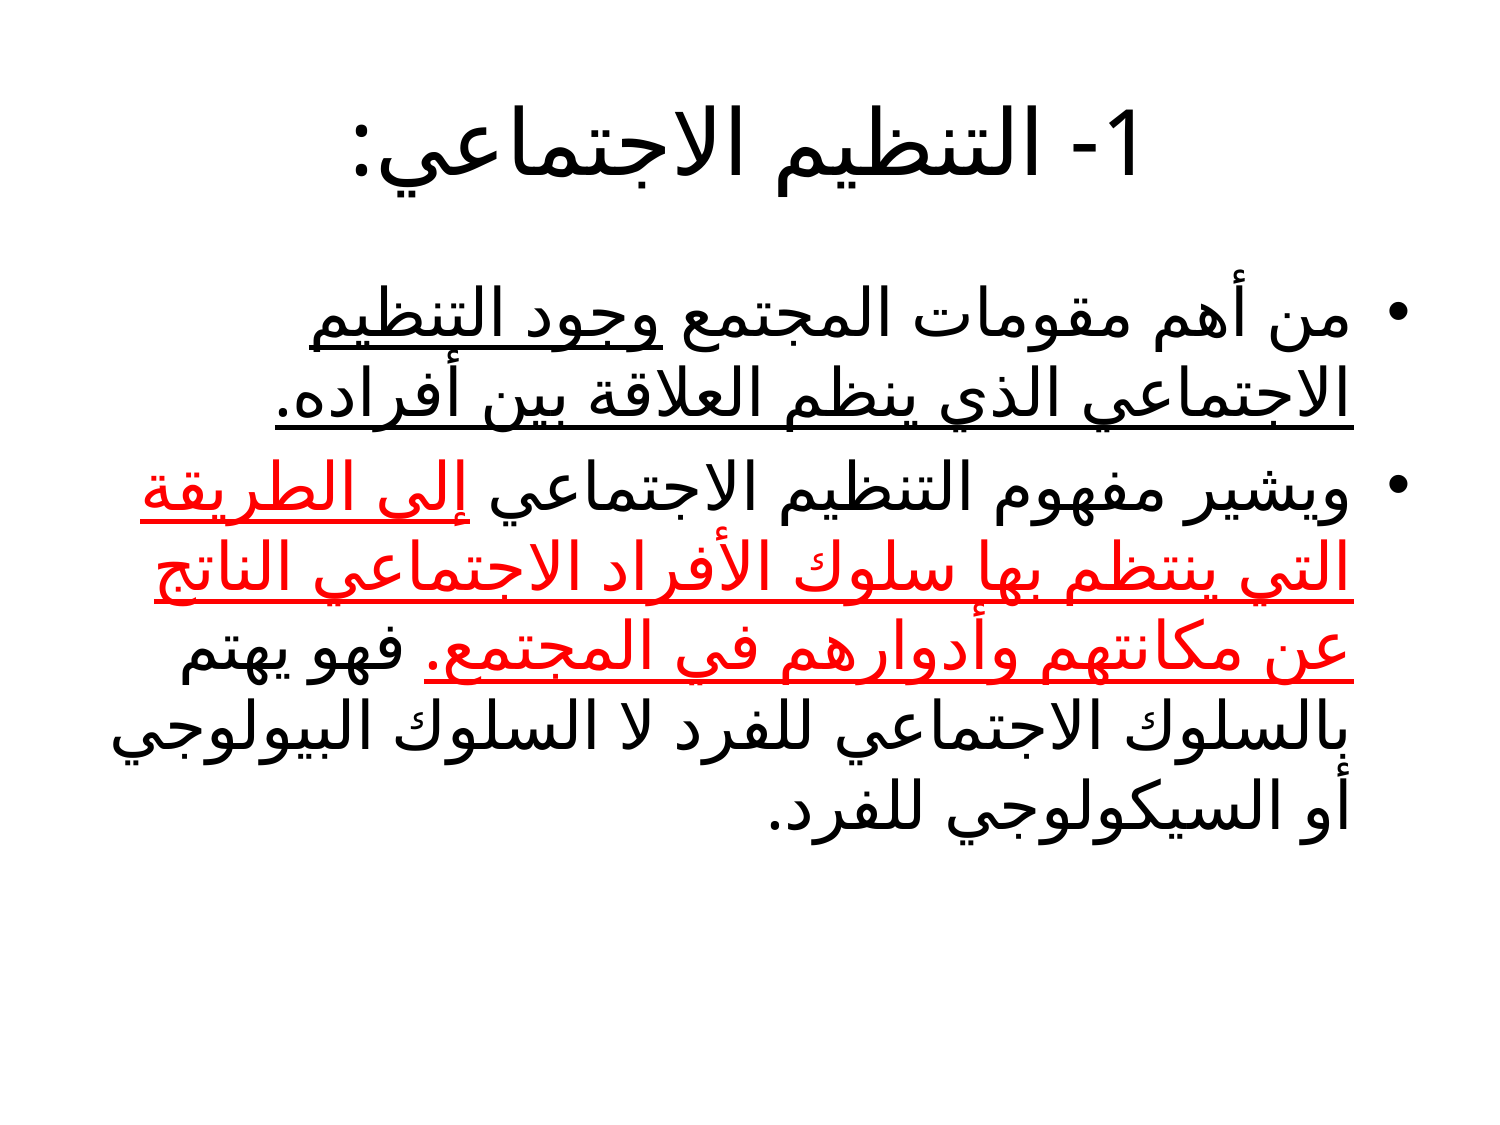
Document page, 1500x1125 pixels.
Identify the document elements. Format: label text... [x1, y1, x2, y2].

title 1- التنظيم الاجتماعي: [75, 45, 1425, 233]
list من أهم مقومات المجتمع وجود التنظيم الاجتماعي الذي ينظم العلاقة بين أفراده. ويشير مفهوم التنظيم الاجتماعي إلى الطريقة التي ينتظم بها سلوك الأفراد الاجتماعي الناتج عن مكانتهم وأدوارهم في المجتمع. فهو يهتم بالسلوك الاجتماعي للفرد لا السلوك البيولوجي أو السيكولوجي للفرد. [75, 262, 1425, 1005]
